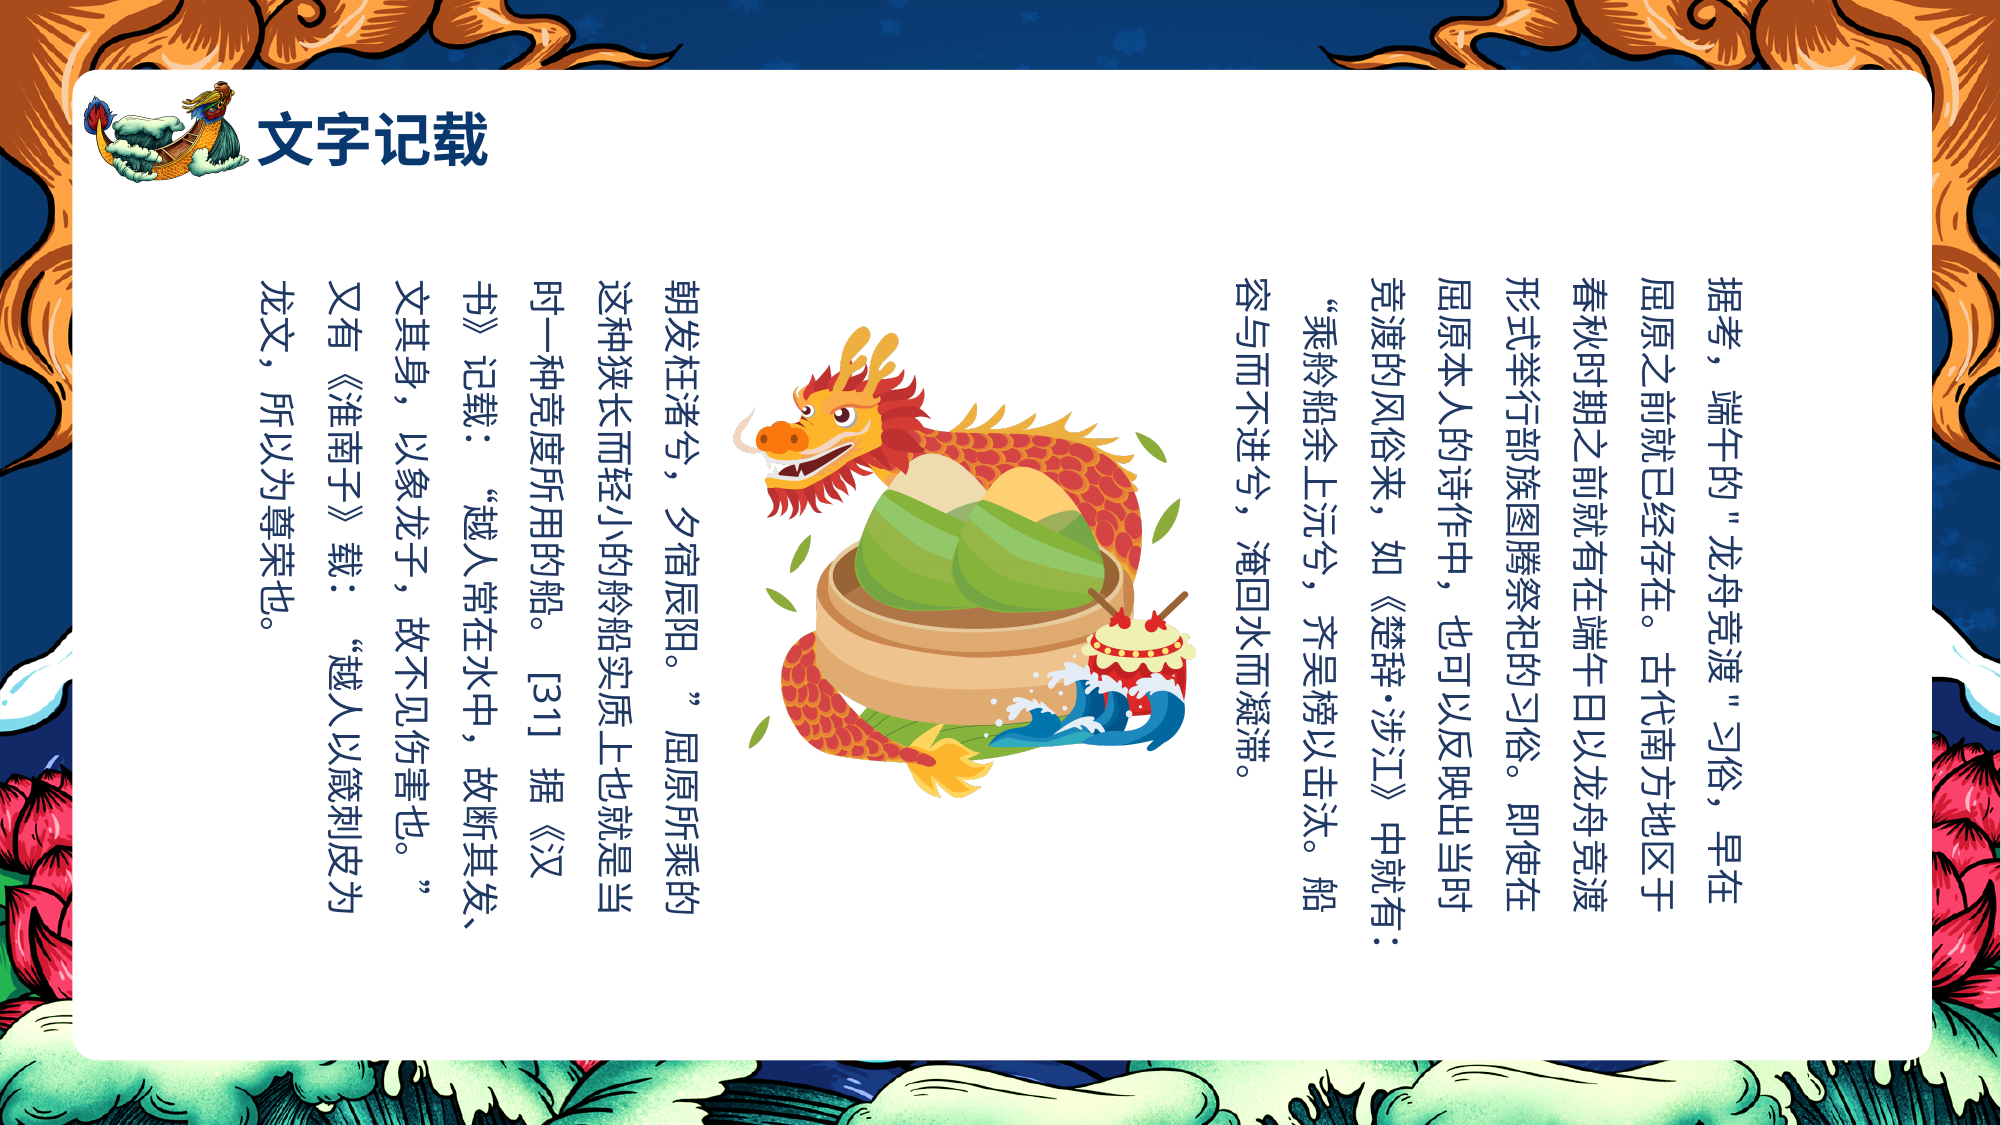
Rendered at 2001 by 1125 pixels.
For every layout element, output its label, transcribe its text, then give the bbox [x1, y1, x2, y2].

picture [313, 1119, 321, 1125]
picture [0, 0, 2001, 1125]
text_box 文字记载 [241, 95, 505, 181]
picture [1804, 1117, 1815, 1125]
text_box 朝发枉渚兮，夕宿辰阳。”屈原所乘的这种狭长而轻小的舲船实质上也就是当时一种竞度所用的船。 [31] 据《汉书》记载：“越人常在水中，故断其发、文其身，以象龙子，故不见伤害也。”又有《淮南子》载：“越人以箴刺皮为龙文，所以为尊荣也。 [222, 264, 737, 956]
text_box 据考，端午的"龙舟竞渡"习俗，早在屈原之前就已经存在。古代南方地区于春秋时期之前就有在端午日以龙舟竞渡形式举行部族图腾祭祀的习俗。即使在屈原本人的诗作中，也可以反映出当时竞渡的风俗来，如《楚辞˙涉江》中就有：“乘舲船余上沅兮，齐吴榜以击汰。船容与而不进兮，淹回水而凝滞。 [1203, 261, 1780, 953]
